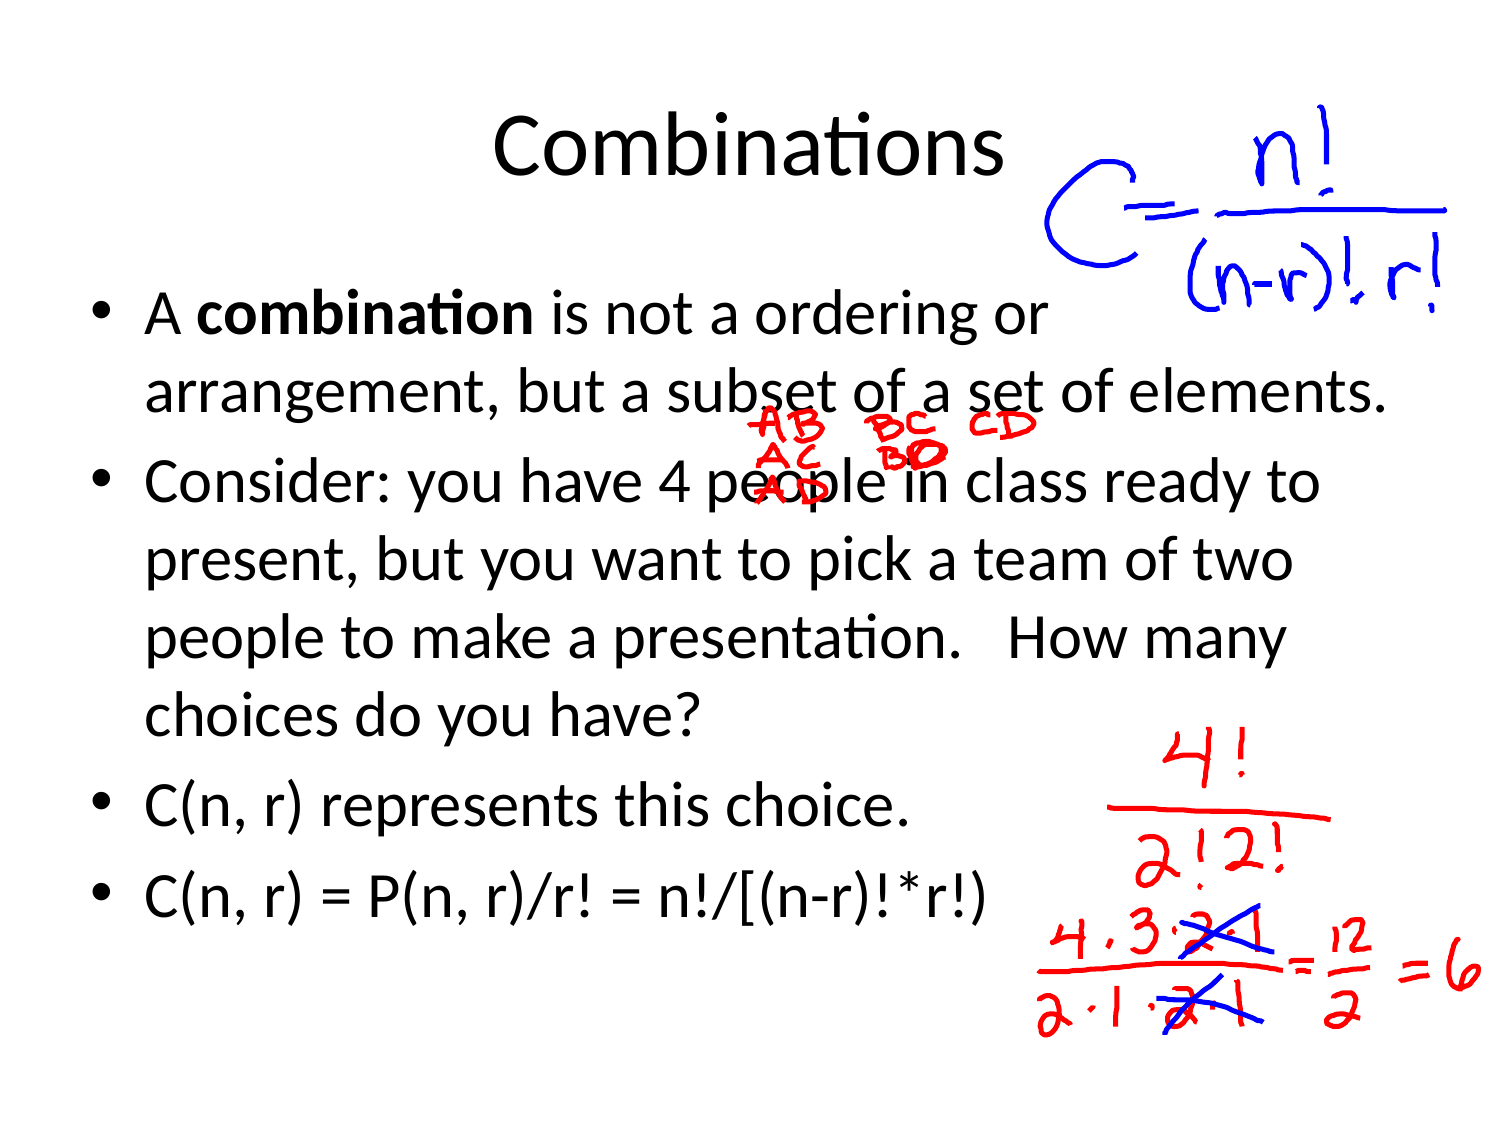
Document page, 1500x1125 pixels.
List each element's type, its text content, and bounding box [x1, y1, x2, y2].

text_box [1124, 203, 1175, 209]
text_box [1225, 828, 1264, 870]
text_box [1276, 865, 1283, 872]
text_box [1192, 913, 1211, 930]
text_box [1164, 733, 1206, 762]
text_box [1180, 921, 1213, 934]
text_box [1429, 304, 1434, 312]
text_box [1051, 924, 1080, 944]
text_box [1164, 973, 1223, 1035]
text_box [1130, 909, 1158, 953]
text_box [1350, 291, 1364, 304]
text_box [1106, 940, 1112, 949]
text_box [1037, 962, 1283, 973]
text_box [1193, 1000, 1264, 1023]
text_box [1203, 726, 1211, 787]
text_box [1186, 929, 1208, 951]
text_box [1327, 966, 1371, 976]
text_box [1137, 835, 1181, 887]
text_box [1179, 904, 1261, 959]
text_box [748, 407, 1035, 504]
text_box [1217, 934, 1275, 953]
title Combinations [75, 45, 1425, 233]
text_box [1318, 106, 1328, 165]
text_box [1253, 910, 1259, 946]
text_box [1088, 1005, 1094, 1012]
text_box [1334, 926, 1338, 952]
list A combination is not a ordering or arrangement, but a subset of a set of elements. Consider: you have 4 people in class ready to present, but you want to pick a team of two people to make a presentation. How many choices do you have? C(n, r) represents this choice. C(n, r) = P(n, r)/r! = n!/[(n-r)!*r!) [75, 262, 1425, 1005]
text_box [1301, 243, 1330, 311]
text_box [1046, 160, 1138, 267]
text_box [1145, 210, 1199, 219]
text_box [1389, 263, 1421, 299]
text_box [1325, 992, 1361, 1028]
text_box [1448, 938, 1480, 992]
text_box [1173, 987, 1194, 999]
text_box [1203, 941, 1213, 950]
text_box [1199, 829, 1203, 863]
text_box [1288, 959, 1314, 963]
text_box [1038, 994, 1072, 1036]
text_box [1273, 823, 1280, 853]
text_box [1235, 980, 1242, 1012]
text_box [1295, 969, 1311, 973]
text_box [1217, 265, 1251, 306]
text_box [1156, 997, 1191, 1005]
text_box [1114, 985, 1118, 1027]
text_box [1079, 920, 1084, 959]
text_box [1107, 806, 1331, 821]
text_box [1173, 1007, 1198, 1028]
text_box [1434, 232, 1439, 287]
text_box [1279, 269, 1307, 301]
text_box [1216, 208, 1446, 217]
text_box [1399, 973, 1430, 983]
text_box [1254, 132, 1300, 185]
text_box [1345, 236, 1349, 285]
text_box [1344, 918, 1372, 952]
text_box [1239, 726, 1243, 760]
text_box [1189, 238, 1220, 311]
text_box [1402, 962, 1428, 967]
text_box [1166, 1008, 1181, 1025]
text_box [1320, 189, 1332, 196]
